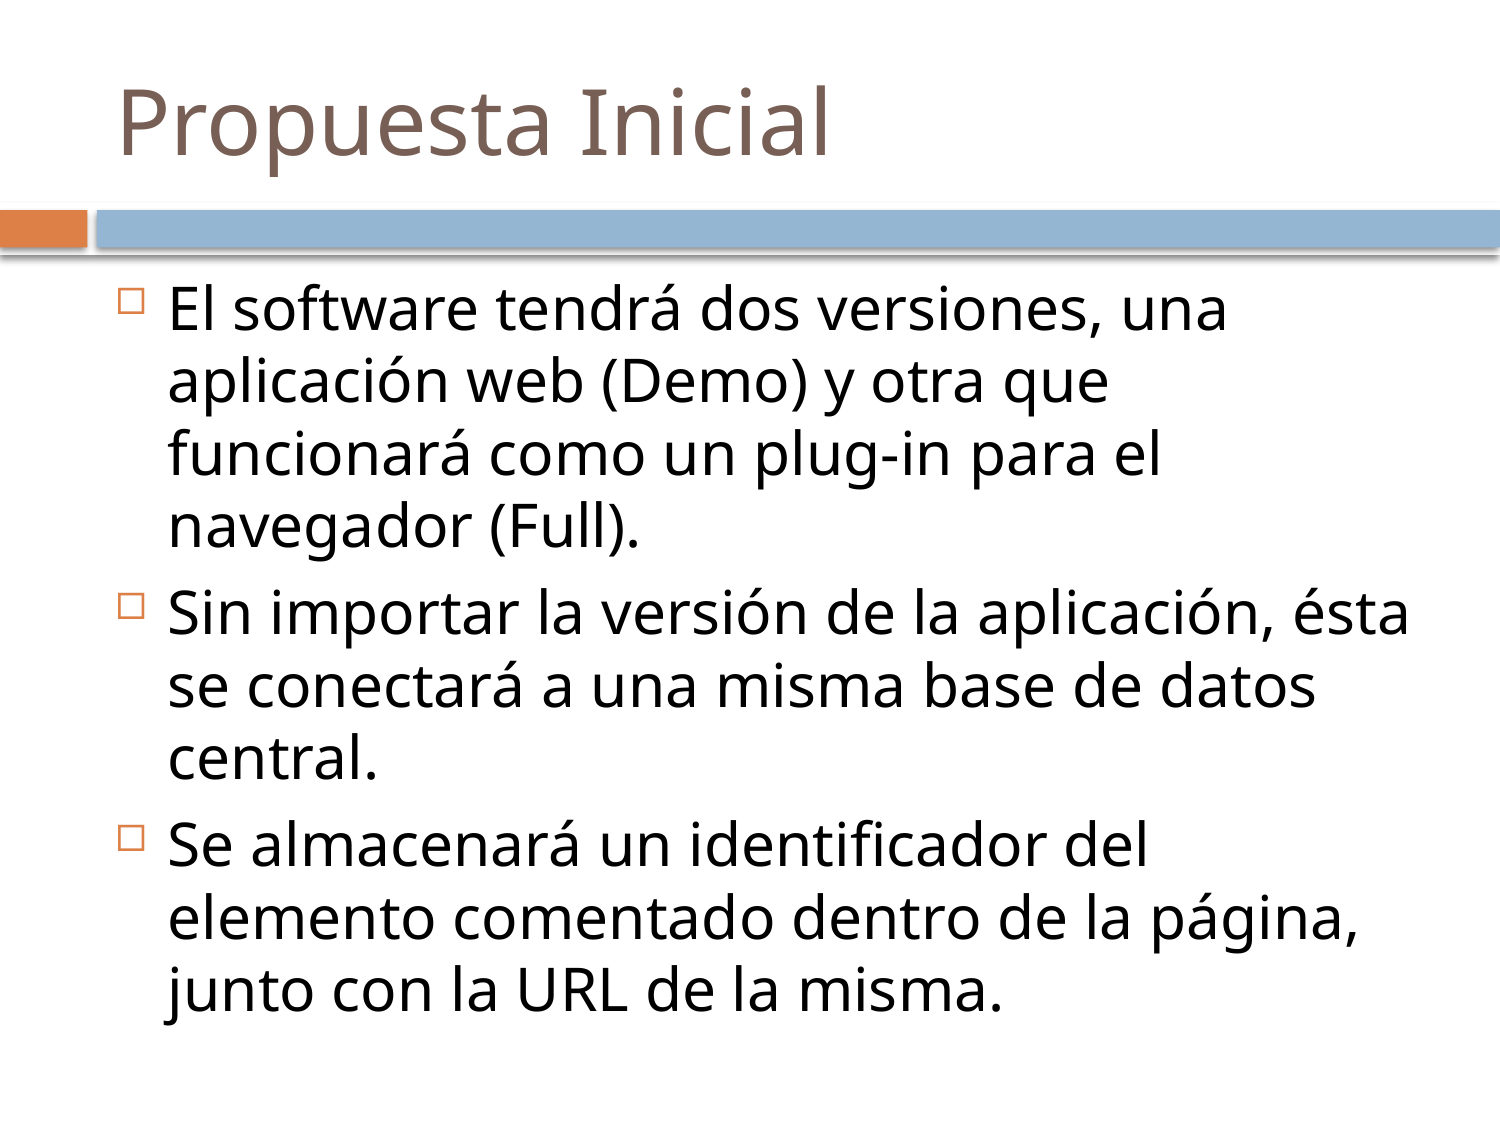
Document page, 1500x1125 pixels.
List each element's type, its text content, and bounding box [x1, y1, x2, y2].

list El software tendrá dos versiones, una aplicación web (Demo) y otra que funcionará como un plug-in para el navegador (Full). Sin importar la versión de la aplicación, ésta se conectará a una misma base de datos central. Se almacenará un identificador del elemento comentado dentro de la página, junto con la URL de la misma. [100, 262, 1438, 1000]
title Propuesta Inicial [100, 37, 1438, 200]
